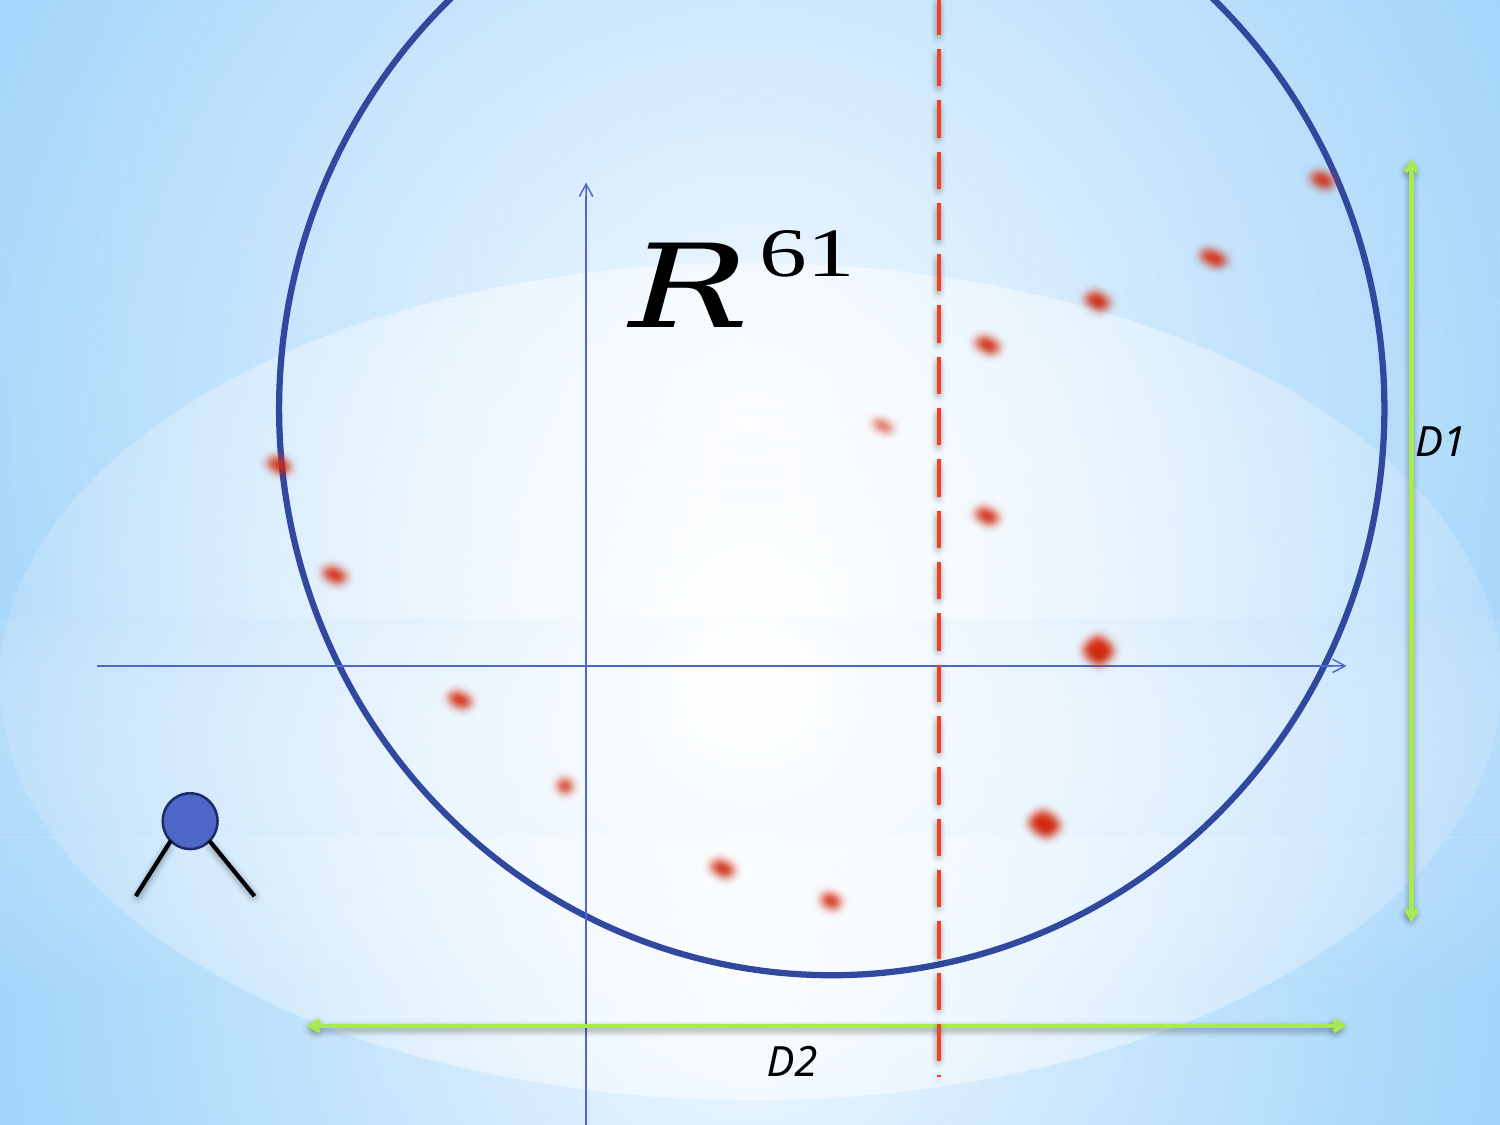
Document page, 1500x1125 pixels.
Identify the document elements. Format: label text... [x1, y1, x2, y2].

text_box [944, 0, 1329, 157]
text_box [135, 840, 171, 897]
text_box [209, 840, 255, 897]
text_box D1 [1417, 407, 1481, 473]
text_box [96, 159, 1350, 1125]
text_box [335, 0, 933, 157]
text_box D1 [1400, 407, 1406, 473]
text_box [1357, 228, 1386, 590]
